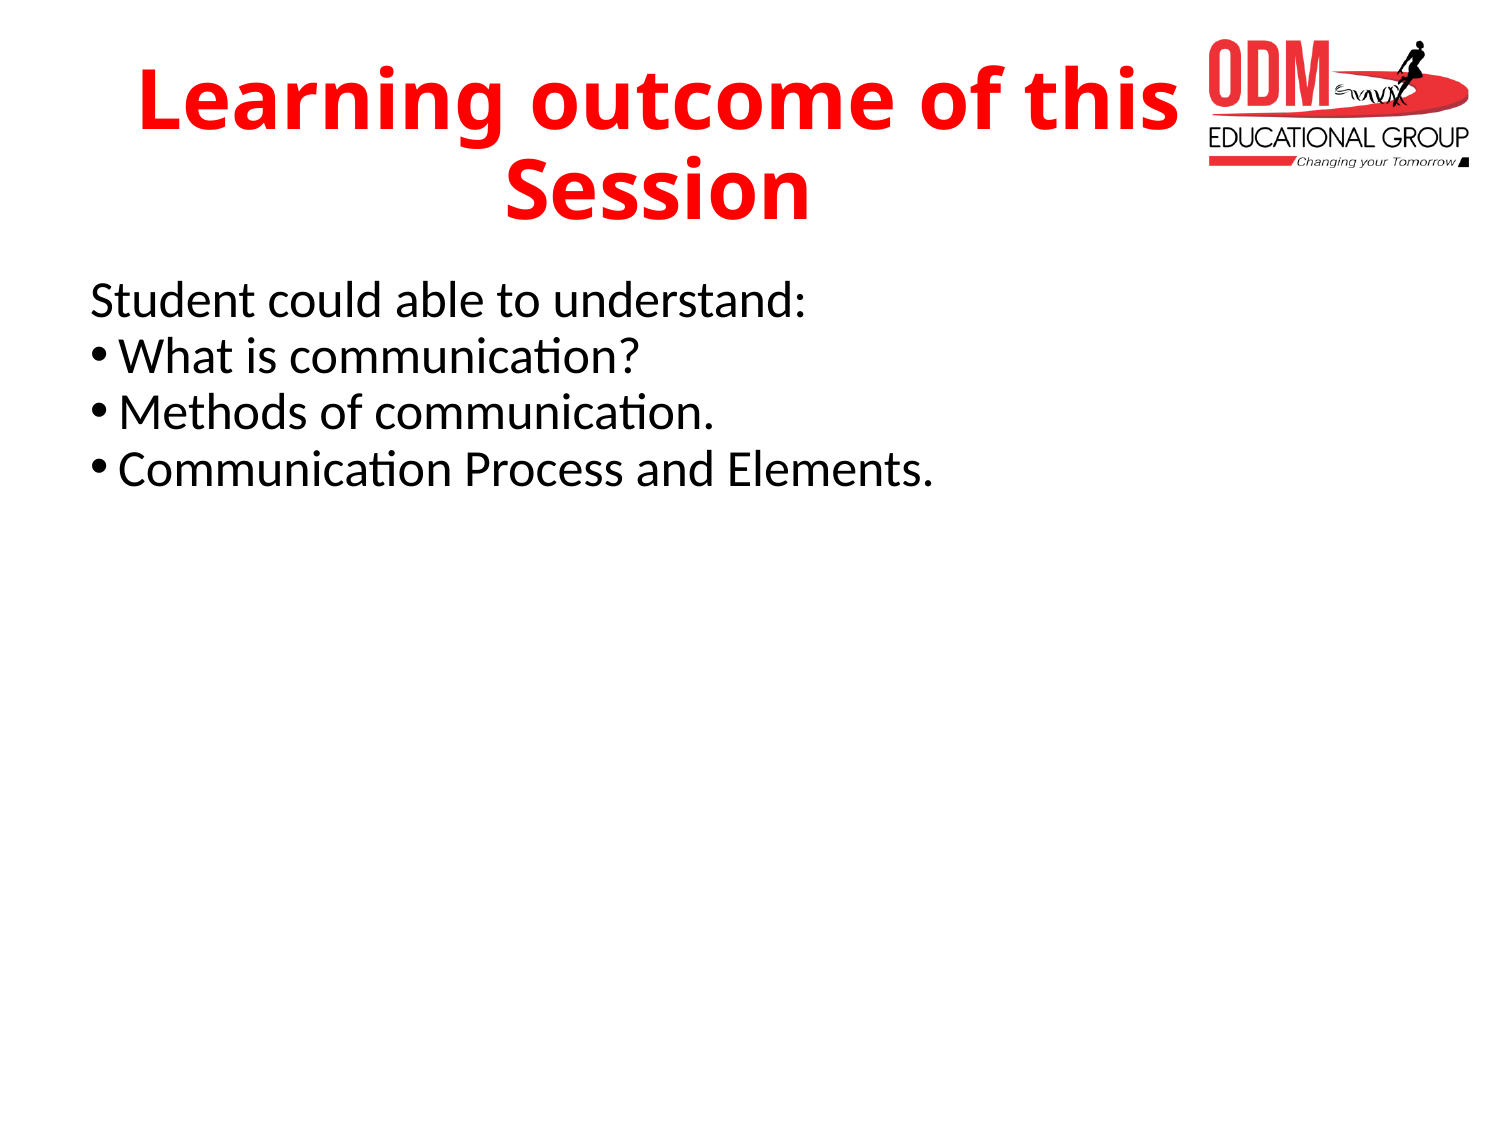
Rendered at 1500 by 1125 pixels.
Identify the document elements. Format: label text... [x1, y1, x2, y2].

picture [1209, 39, 1469, 168]
title Learning outcome of this Session [12, 39, 1306, 257]
list Student could able to understand: What is communication? Methods of communication. Communication Process and Elements. [75, 219, 1425, 1005]
